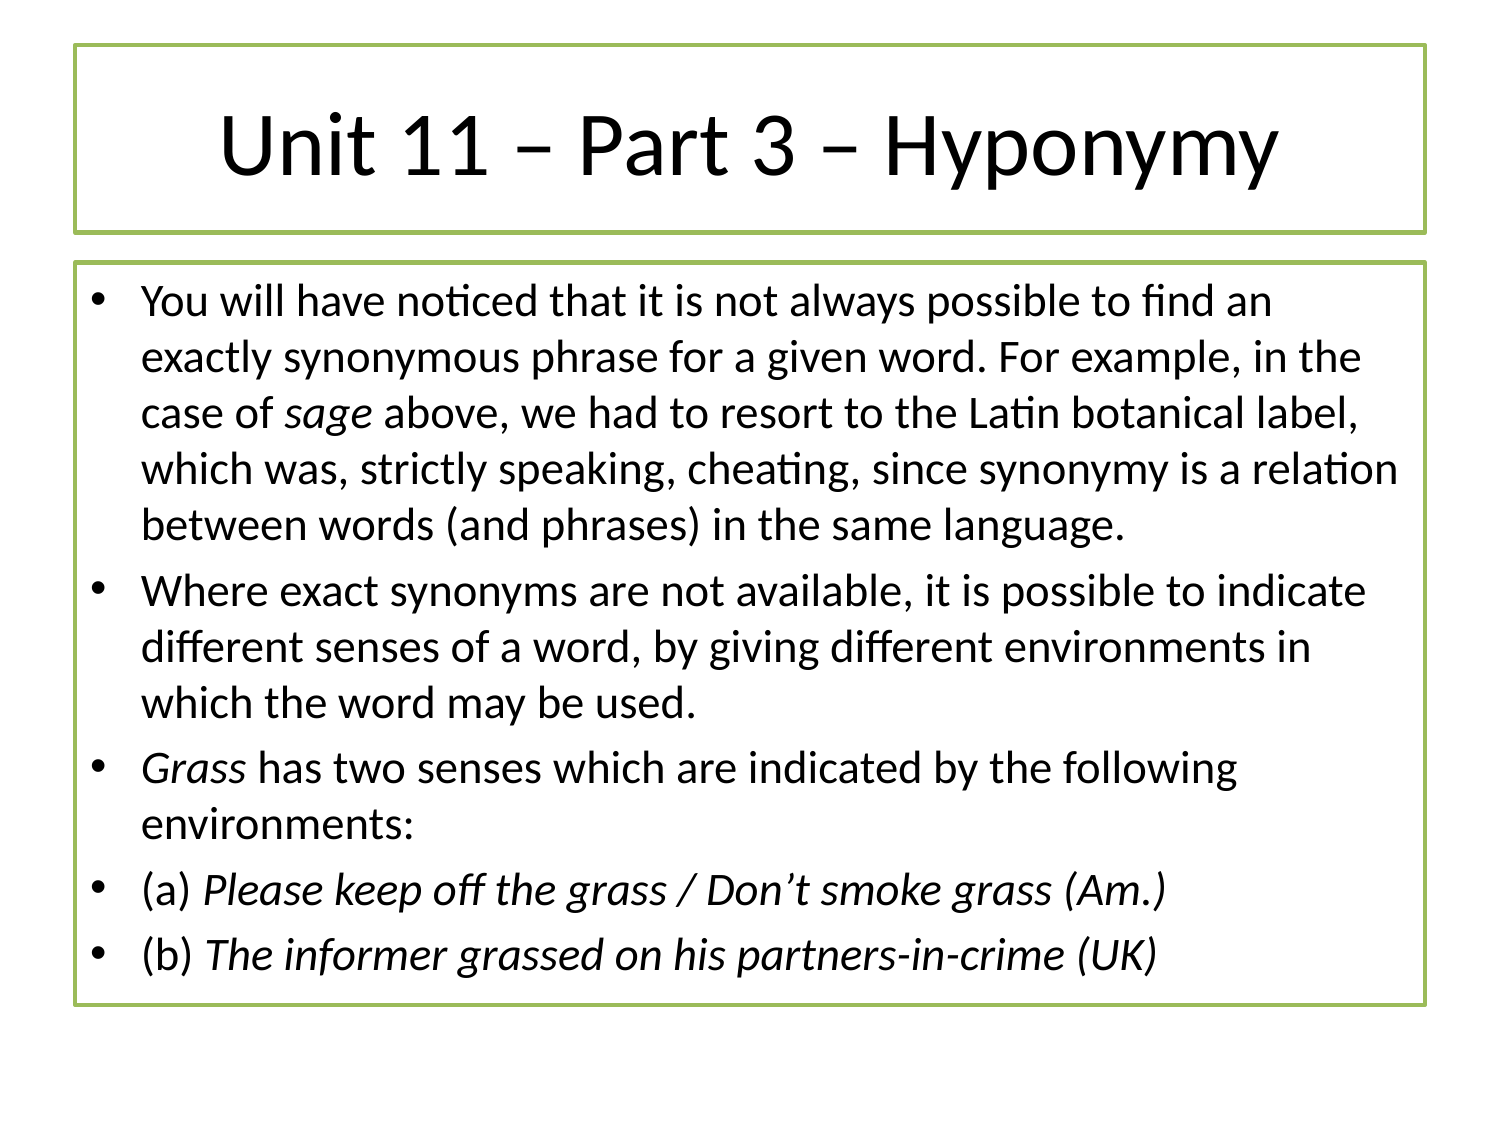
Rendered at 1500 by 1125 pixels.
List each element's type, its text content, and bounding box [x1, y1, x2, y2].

list You will have noticed that it is not always possible to find an exactly synonymous phrase for a given word. For example, in the case of sage above, we had to resort to the Latin botanical label, which was, strictly speaking, cheating, since synonymy is a relation between words (and phrases) in the same language. Where exact synonyms are not available, it is possible to indicate different senses of a word, by giving different environments in which the word may be used. Grass has two senses which are indicated by the following environments: (a) Please keep off the grass / Don’t smoke grass (Am.) (b) The informer grassed on his partners-in-crime (UK) [73, 260, 1427, 1007]
title Unit 11 – Part 3 – Hyponymy [73, 43, 1427, 235]
